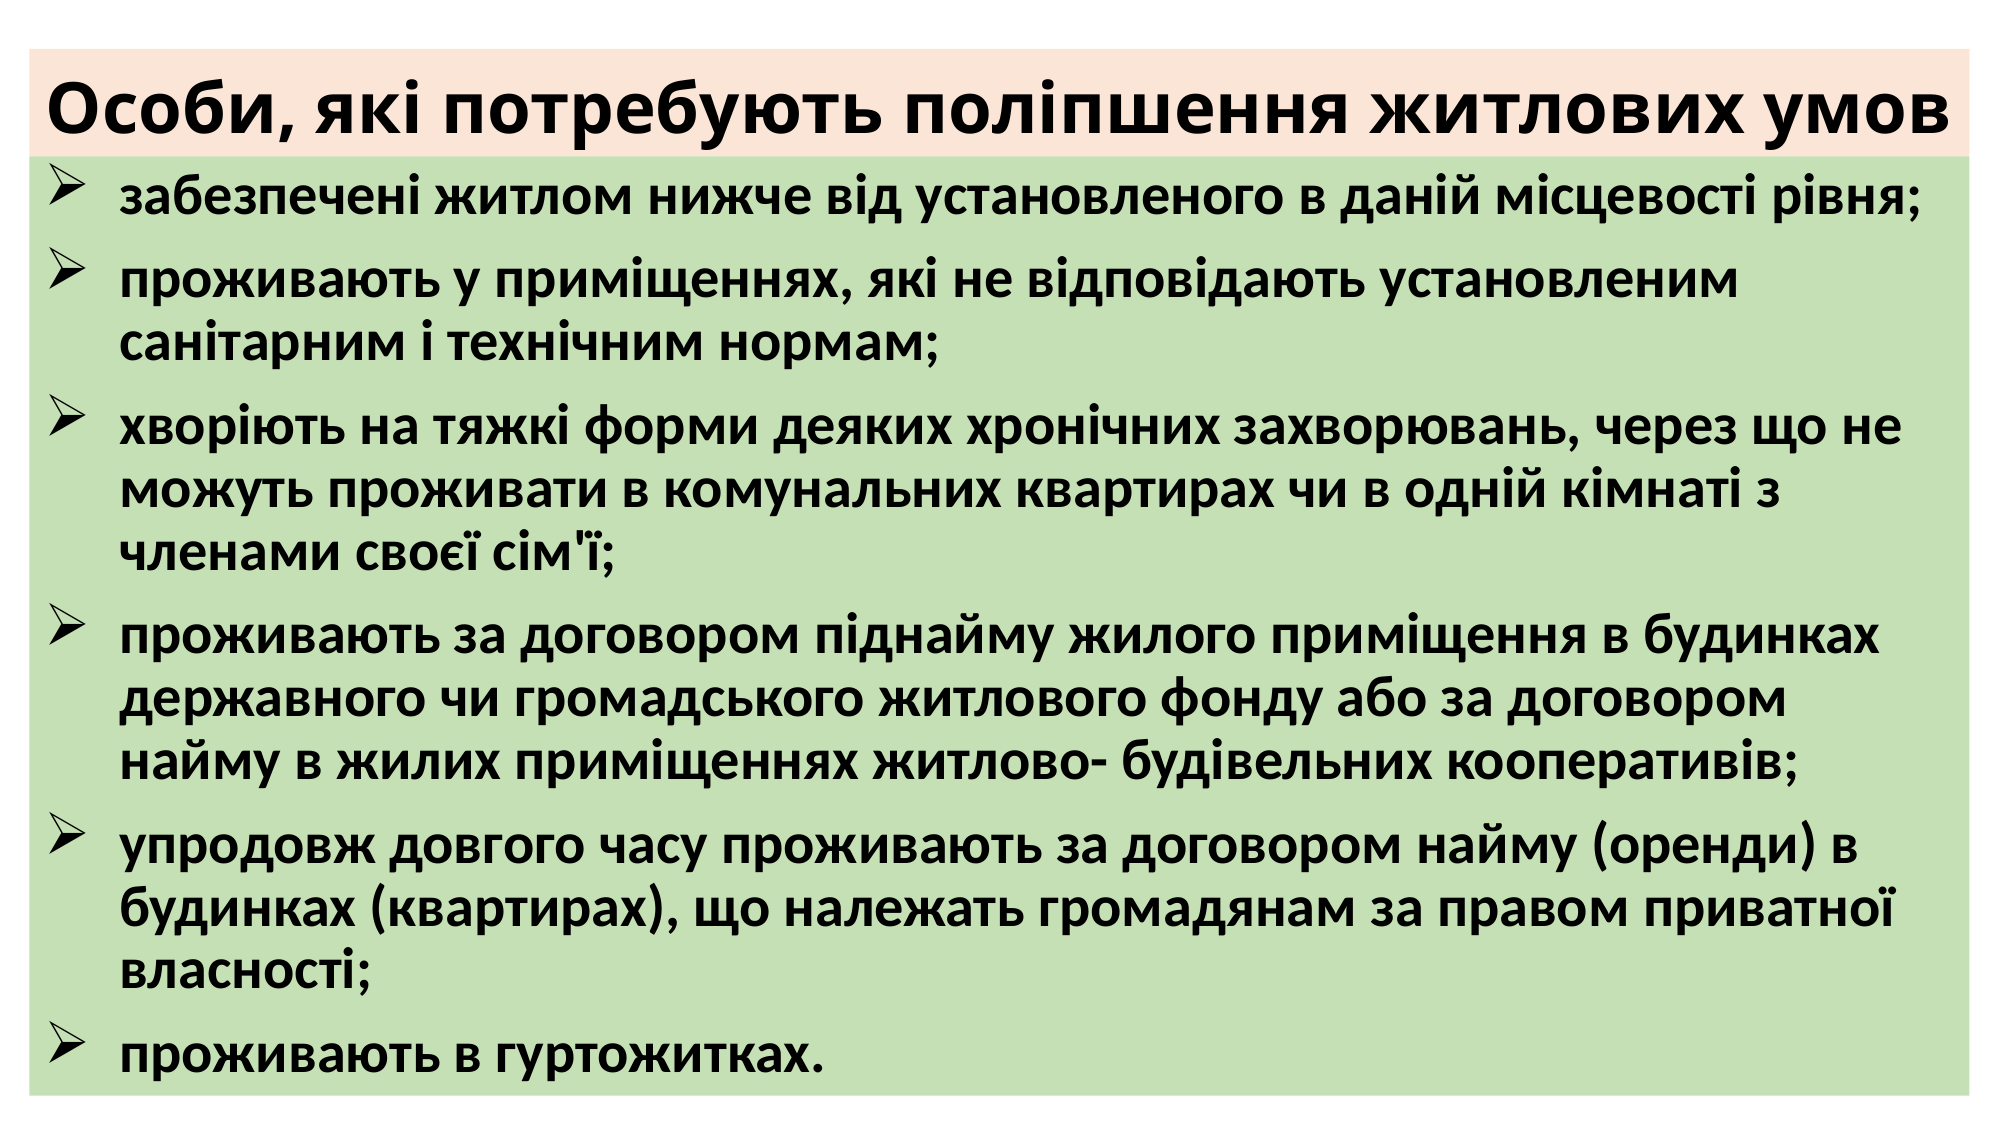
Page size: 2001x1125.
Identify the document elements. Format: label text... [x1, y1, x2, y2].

list забезпечені житлом нижче від установленого в даній місцевості рівня; проживають у приміщеннях, які не відповідають установленим санітарним і технічним нормам; хворіють на тяжкі форми деяких хронічних захворювань, через що не можуть проживати в комунальних квартирах чи в одній кімнаті з членами своєї сім'ї; проживають за договором піднайму жилого приміщення в будинках державного чи громадського житлового фонду або за договором найму в жилих приміщеннях житлово- будівельних кооперативів; упродовж довгого часу проживають за договором найму (оренди) в будинках (квартирах), що належать громадянам за правом приватної власності; проживають в гуртожитках. [29, 156, 1970, 1096]
title Особи, які потребують поліпшення житлових умов [29, 48, 1970, 156]
